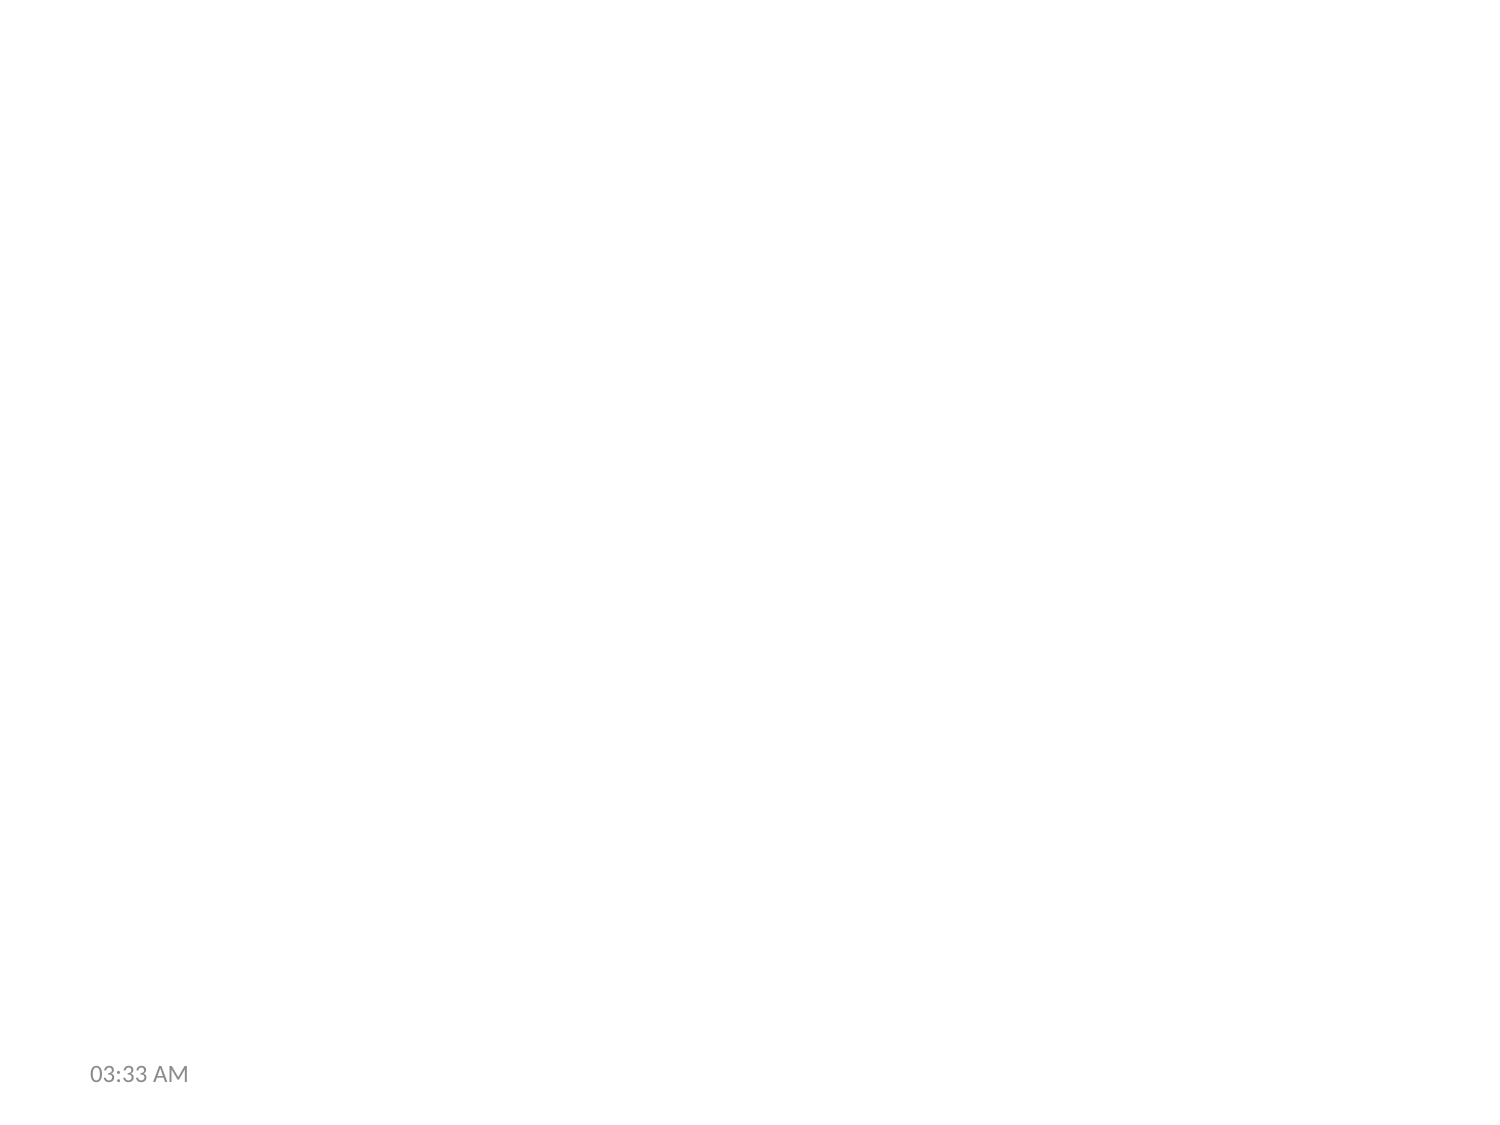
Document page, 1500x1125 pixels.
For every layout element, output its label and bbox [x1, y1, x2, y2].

slide_number [75, 1042, 425, 1103]
